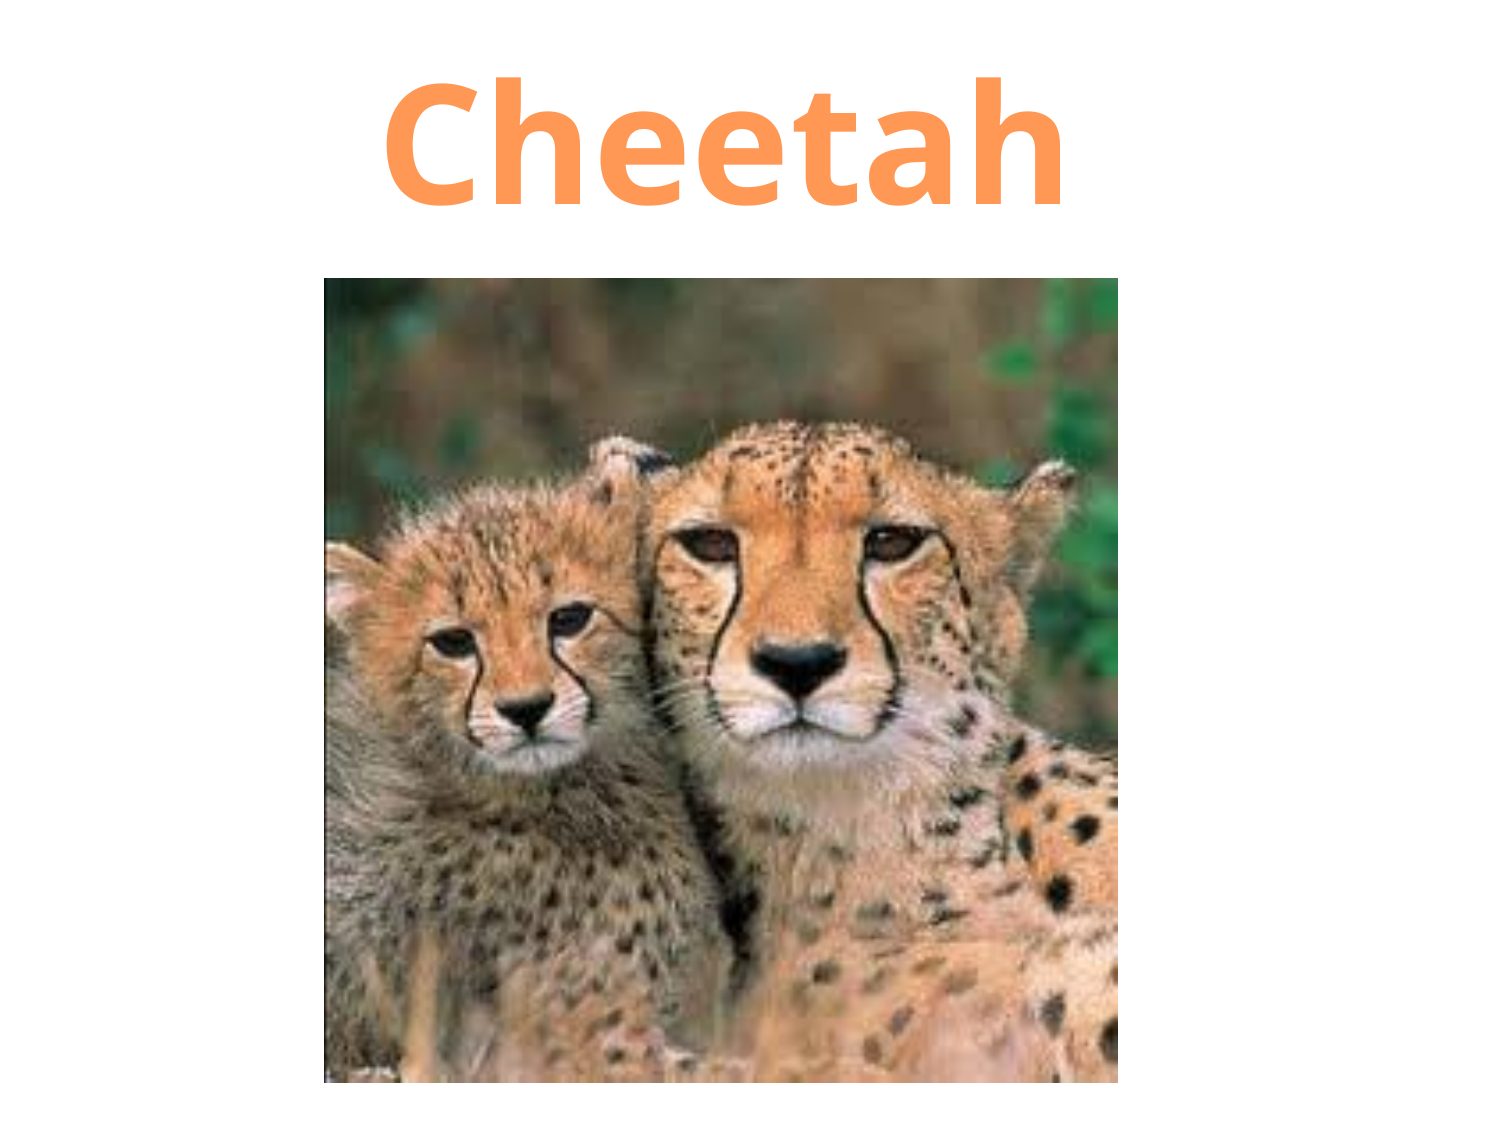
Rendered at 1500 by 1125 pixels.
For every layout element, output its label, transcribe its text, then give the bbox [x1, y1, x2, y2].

picture [324, 278, 1118, 1083]
text_box Cheetah [362, 30, 1088, 246]
